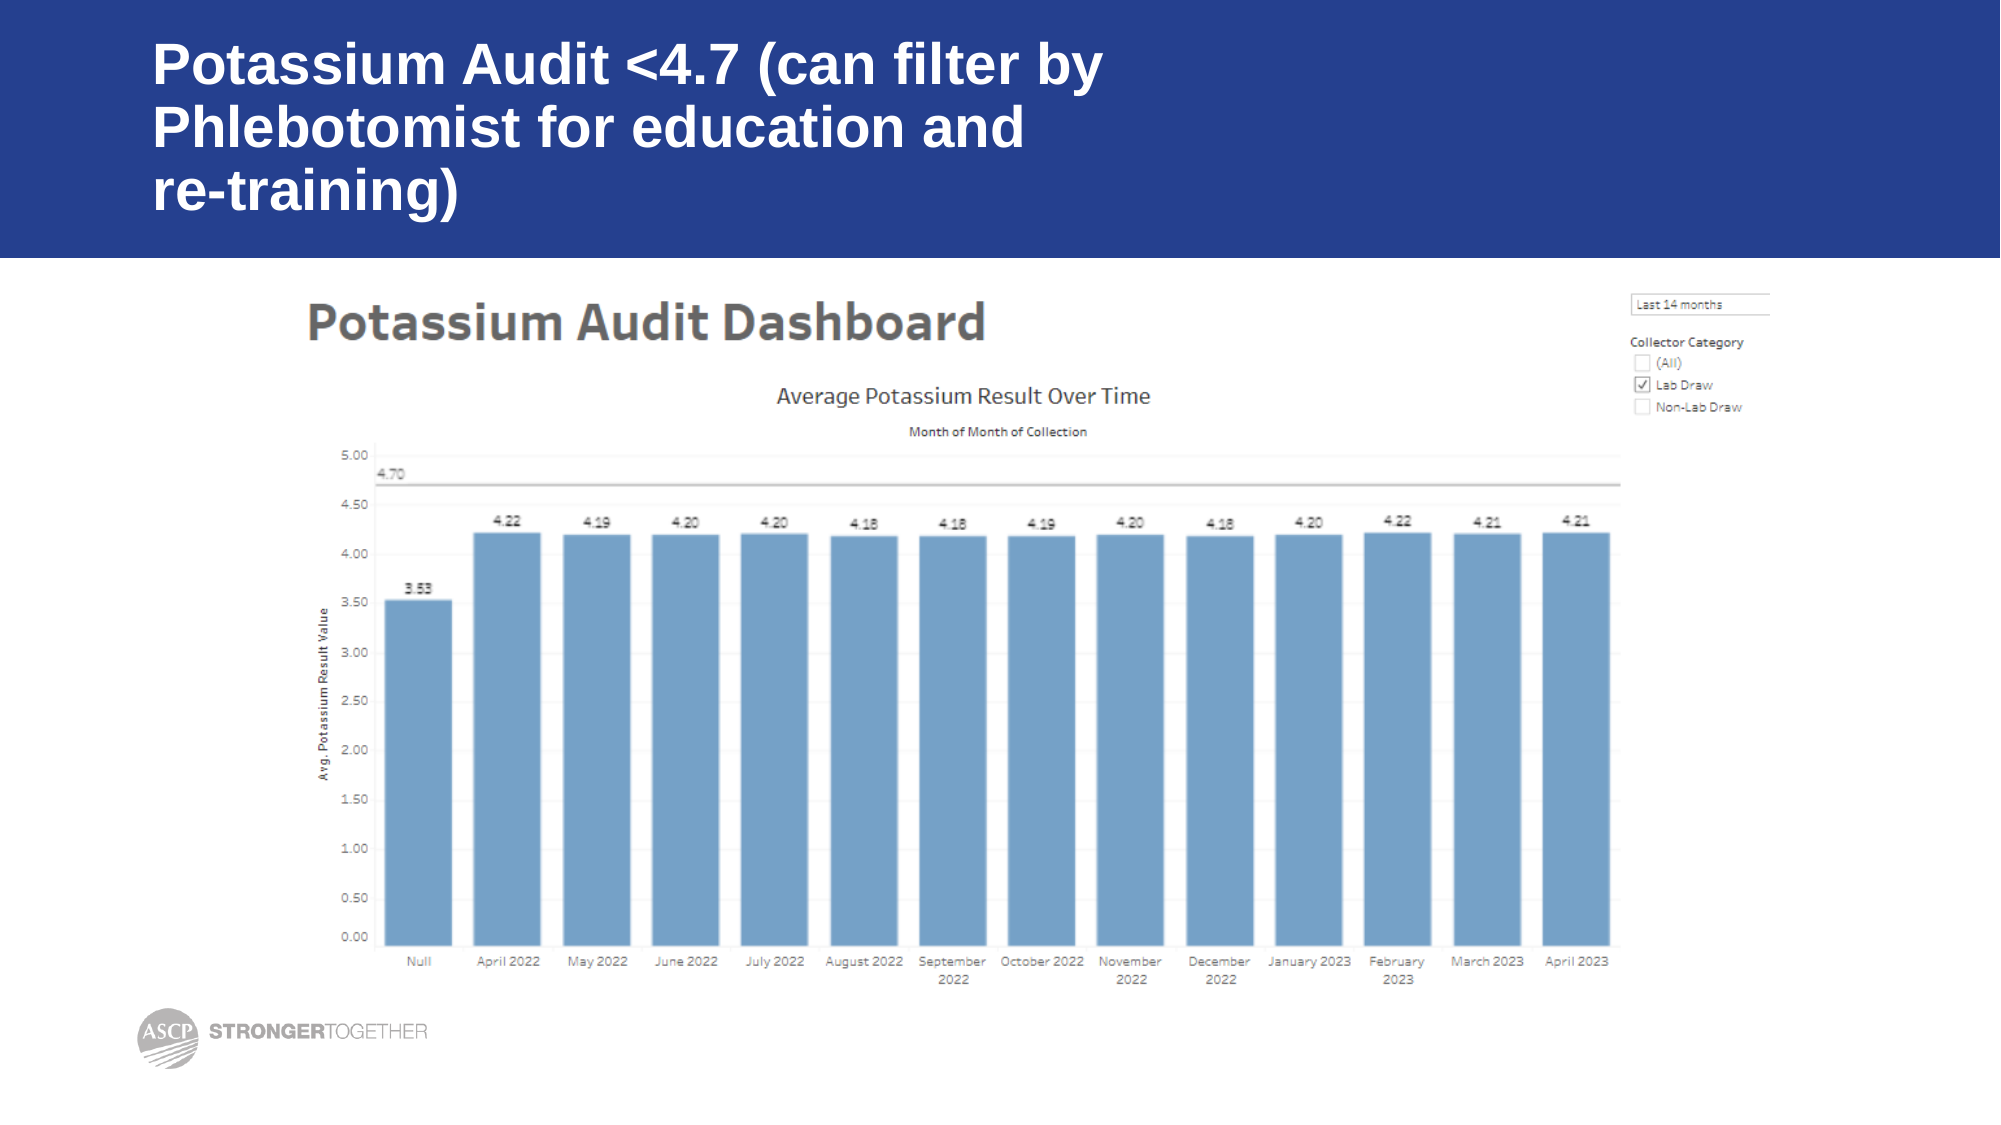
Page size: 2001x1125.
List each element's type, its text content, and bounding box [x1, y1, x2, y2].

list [247, 291, 1770, 1015]
title Potassium Audit <4.7 (can filter by Phlebotomist for education and re-training) [137, 20, 1246, 238]
picture [137, 1008, 427, 1069]
